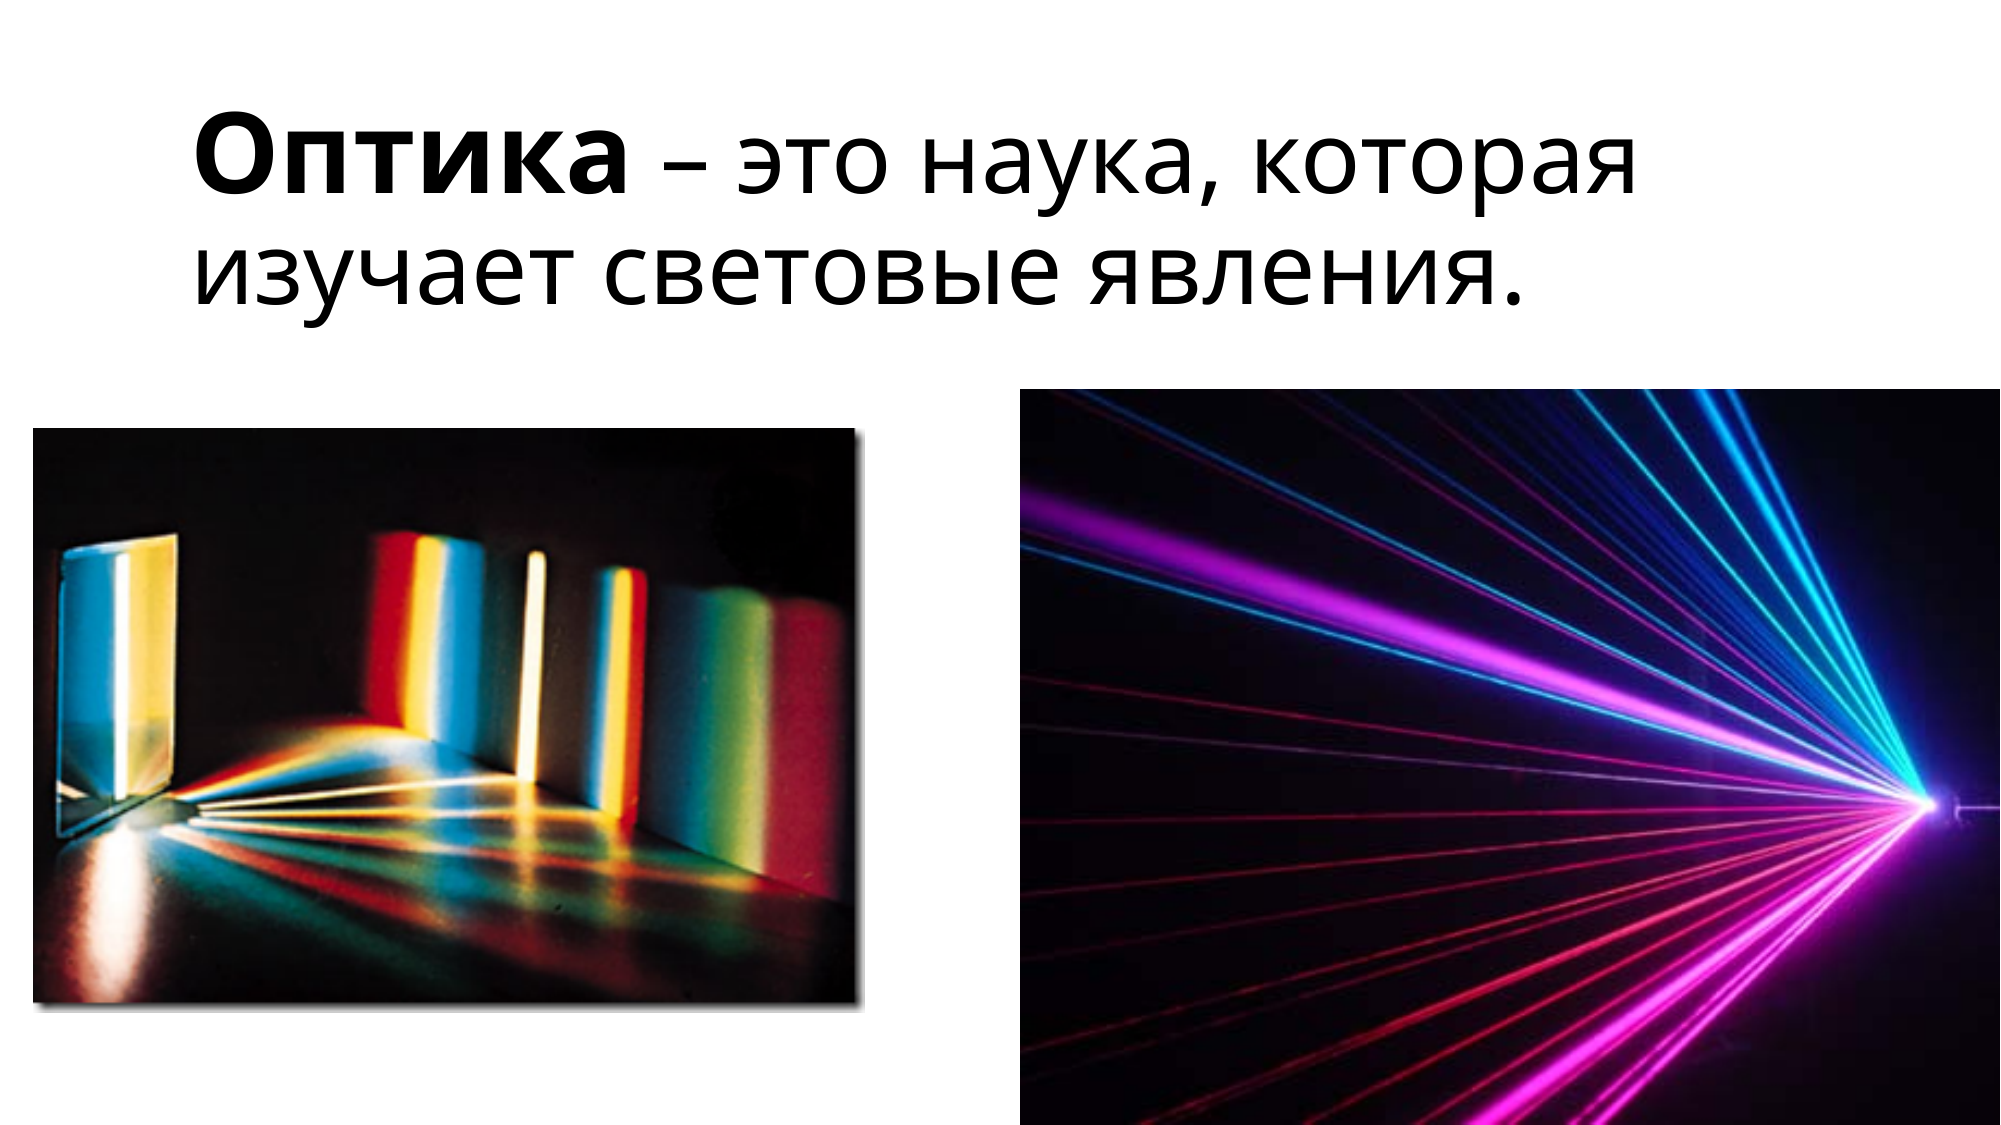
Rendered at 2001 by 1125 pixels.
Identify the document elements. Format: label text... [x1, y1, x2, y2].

picture [33, 428, 865, 1013]
picture [1020, 389, 2000, 1125]
title Оп­ти­ка – это наука, ко­то­рая изу­ча­ет све­то­вые яв­ле­ния. [175, 79, 1826, 344]
